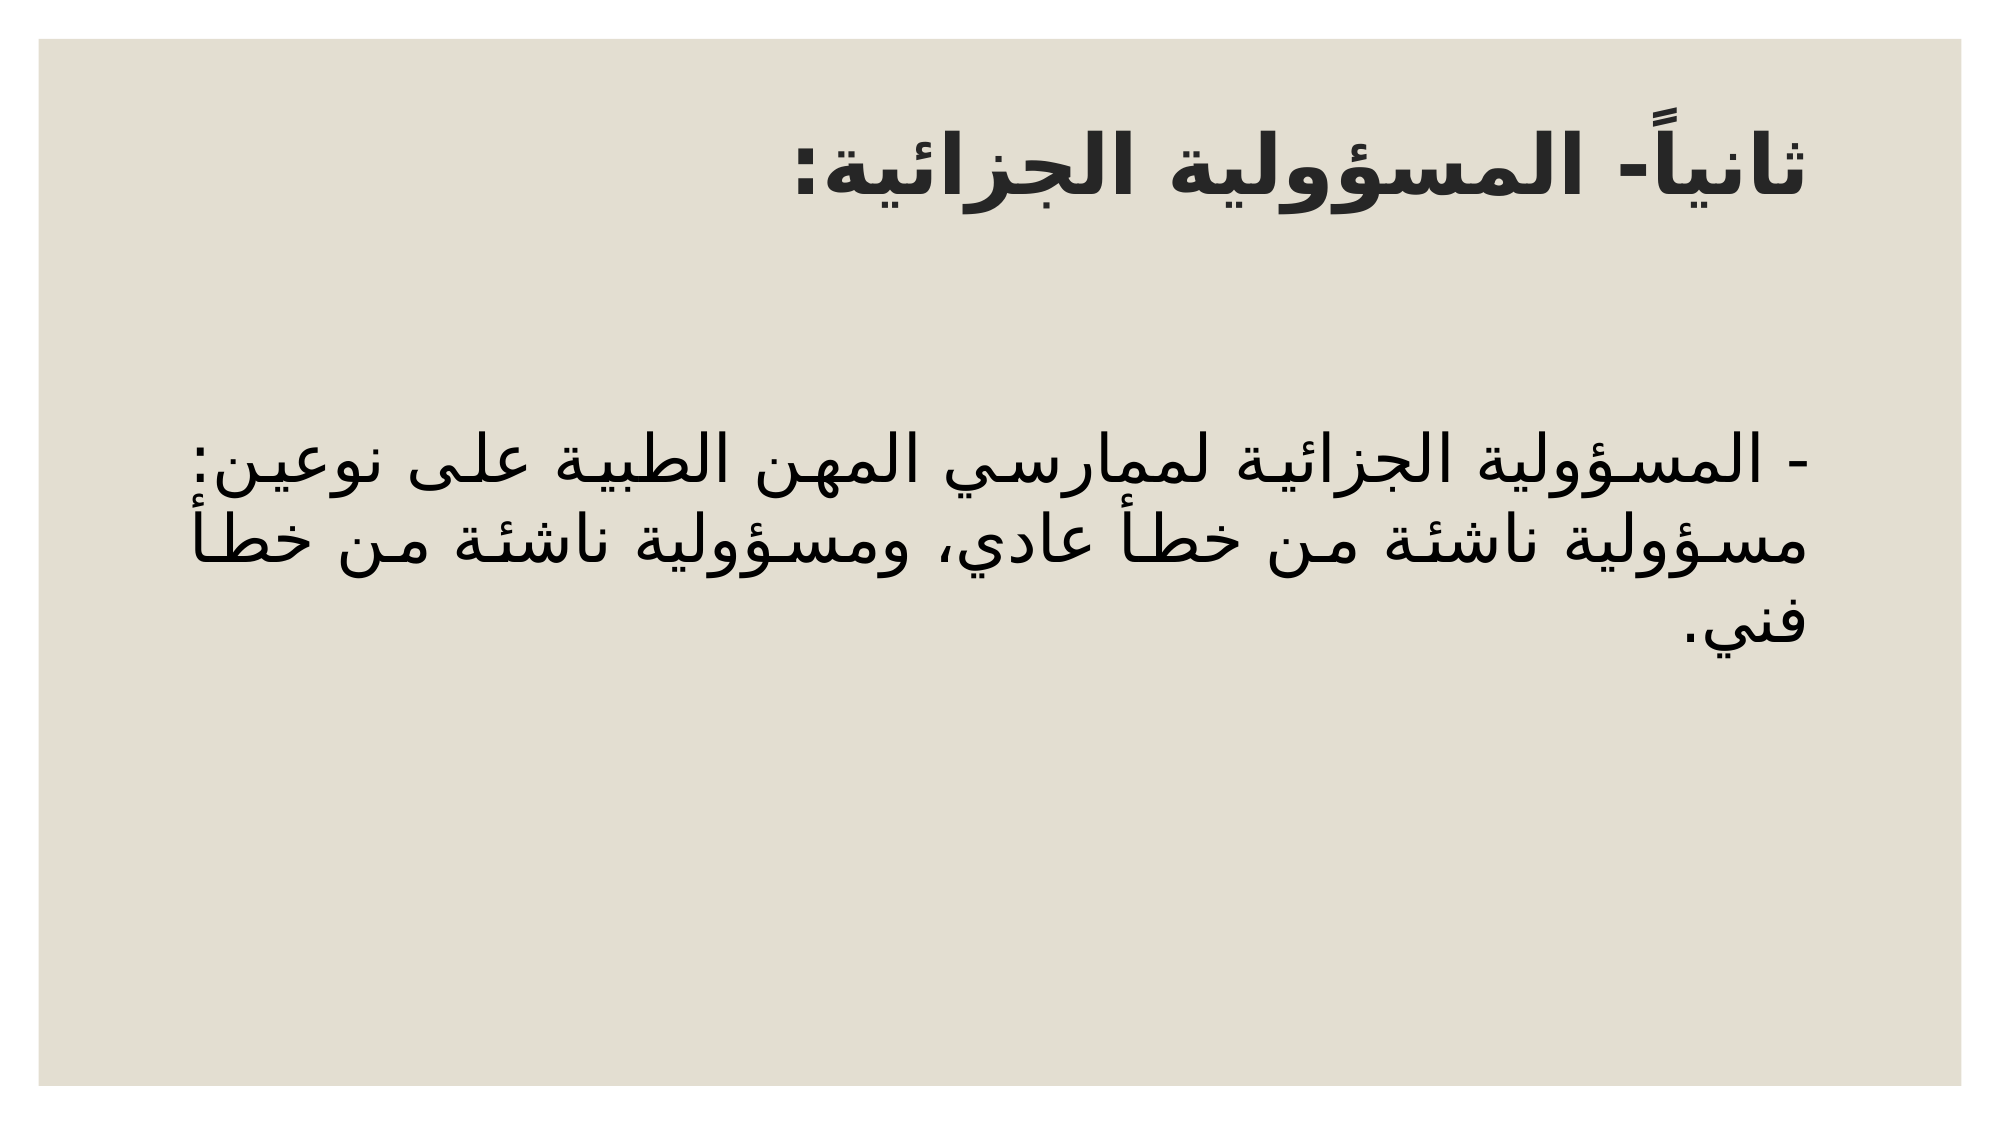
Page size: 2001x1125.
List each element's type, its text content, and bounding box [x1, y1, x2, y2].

list - المسؤولية الجزائية لممارسي المهن الطبية على نوعين: مسؤولية ناشئة من خطأ عادي، ومسؤولية ناشئة من خطأ فني. [174, 345, 1825, 990]
title ثانياً- المسؤولية الجزائية: [174, 105, 1825, 331]
